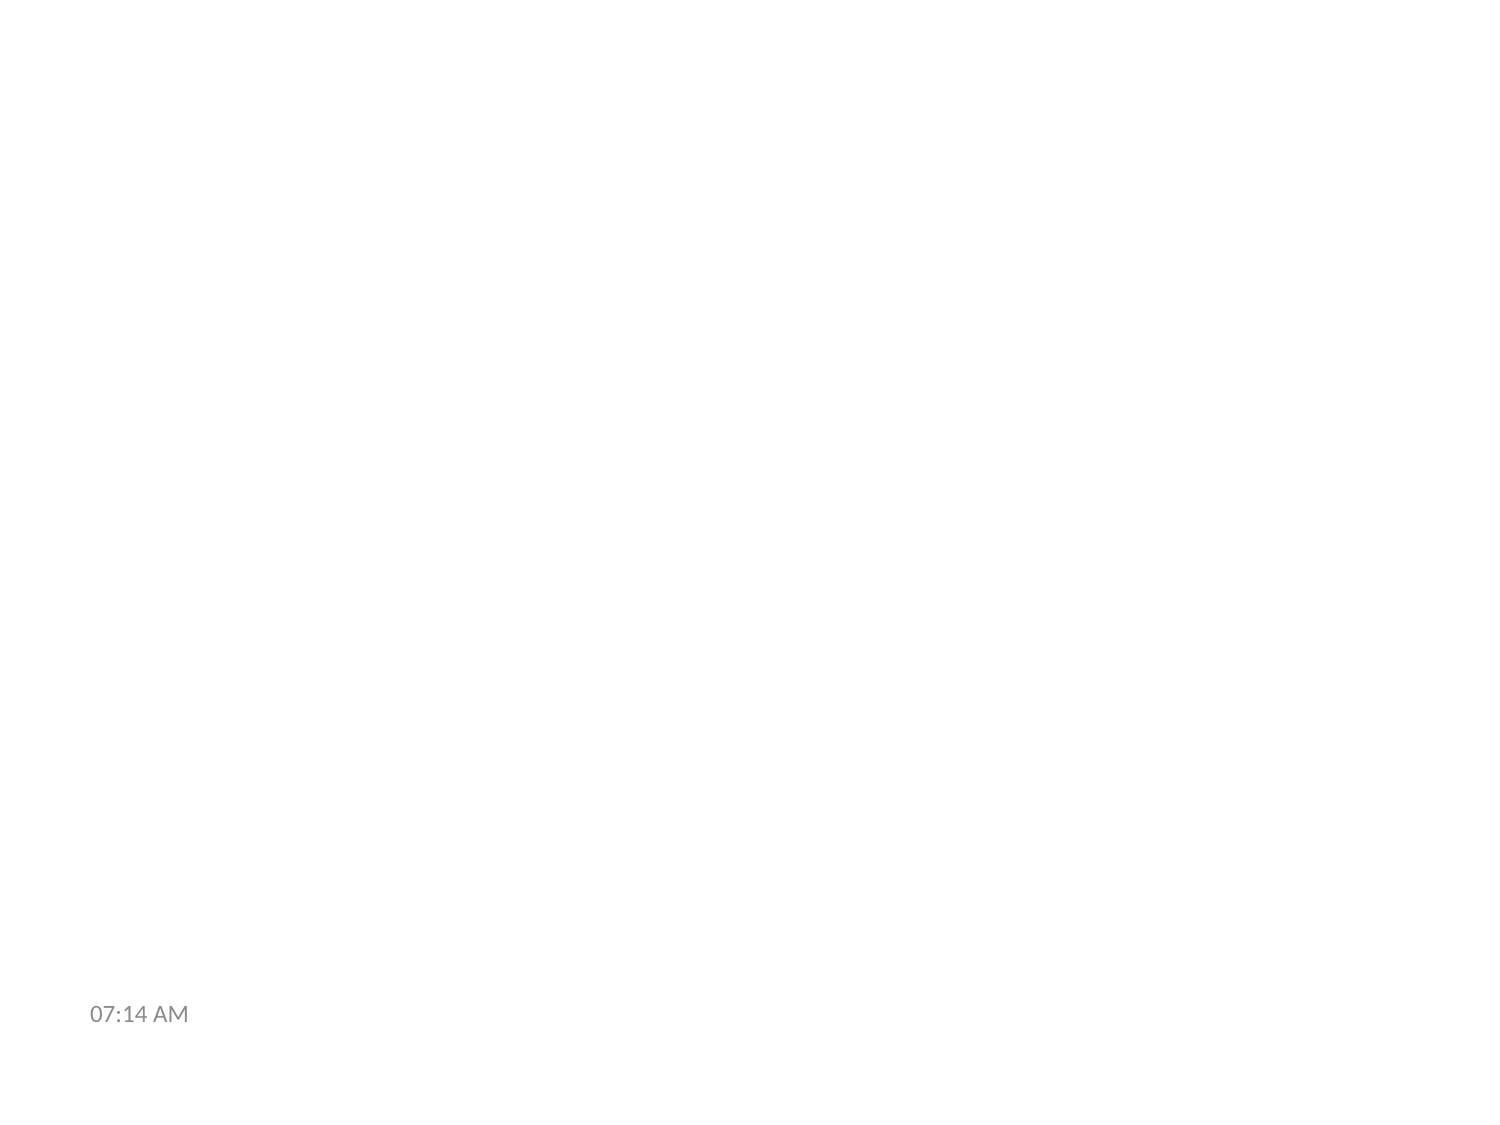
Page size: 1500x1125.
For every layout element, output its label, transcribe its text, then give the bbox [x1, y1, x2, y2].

text_box 3:35 PM [75, 982, 425, 1043]
